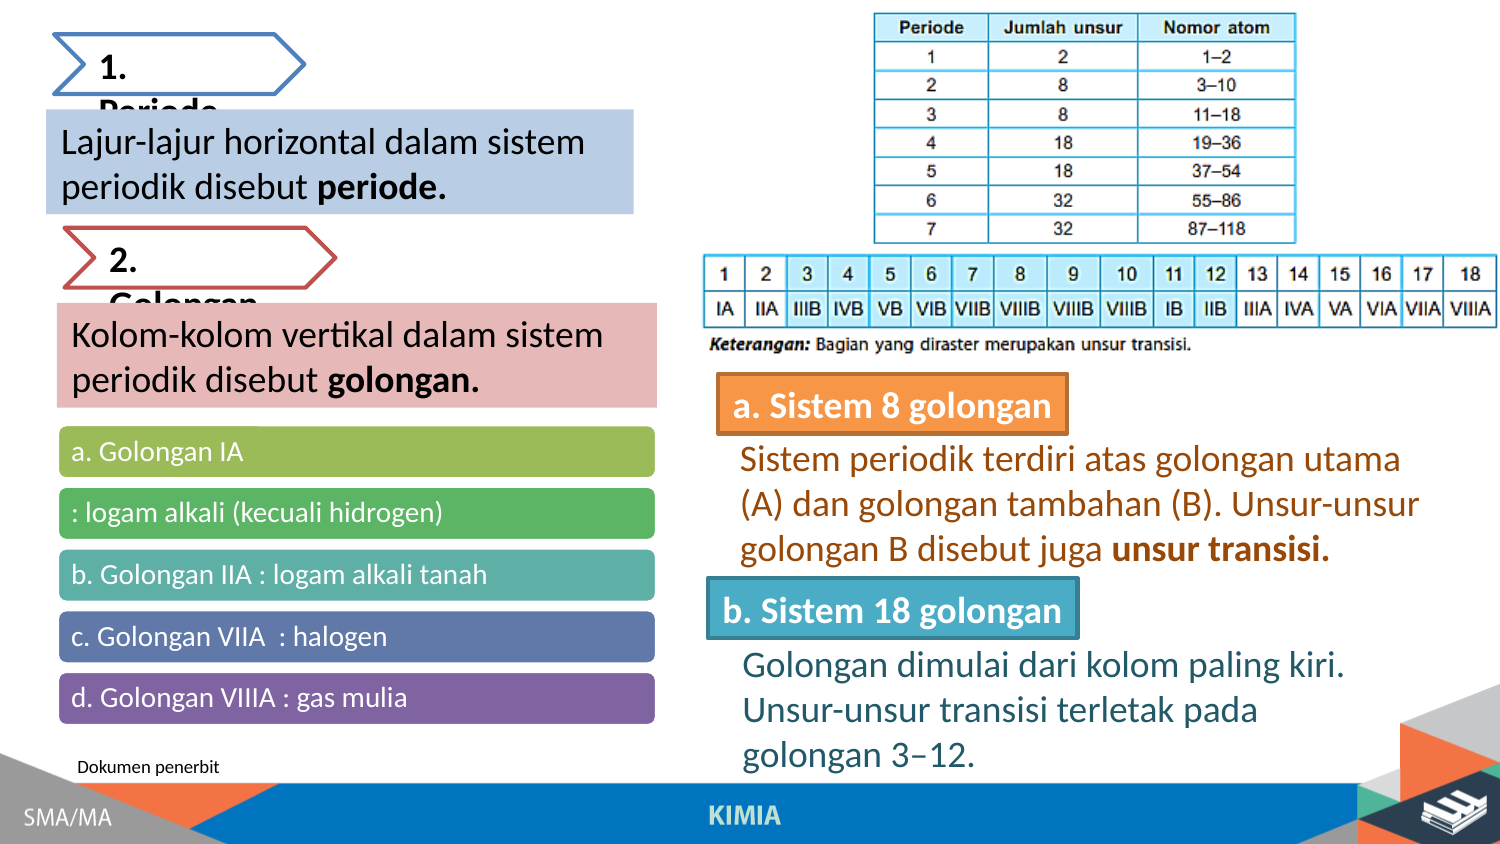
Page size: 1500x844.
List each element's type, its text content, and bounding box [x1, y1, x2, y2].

picture [0, 684, 1500, 844]
picture [699, 251, 1499, 360]
text_box a. Sistem 8 golongan [716, 372, 1069, 436]
text_box Golongan dimulai dari kolom paling kiri. Unsur-unsur transisi terletak pada golongan 3–12. [727, 632, 1388, 783]
text_box 2. Golongan [62, 225, 338, 290]
text_box b. Sistem 18 golongan [706, 576, 1080, 640]
text_box Kolom-kolom vertikal dalam sistem periodik disebut golongan. [56, 302, 657, 408]
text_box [56, 415, 658, 735]
text_box 1. Periode [52, 32, 307, 97]
text_box Dokumen penerbit [62, 746, 250, 785]
picture [871, 10, 1301, 248]
text_box Sistem periodik terdiri atas golongan utama (A) dan golongan tambahan (B). Unsur-unsur golongan B disebut juga unsur transisi. [724, 426, 1463, 577]
text_box Lajur-lajur horizontal dalam sistem periodik disebut periode. [46, 109, 634, 215]
